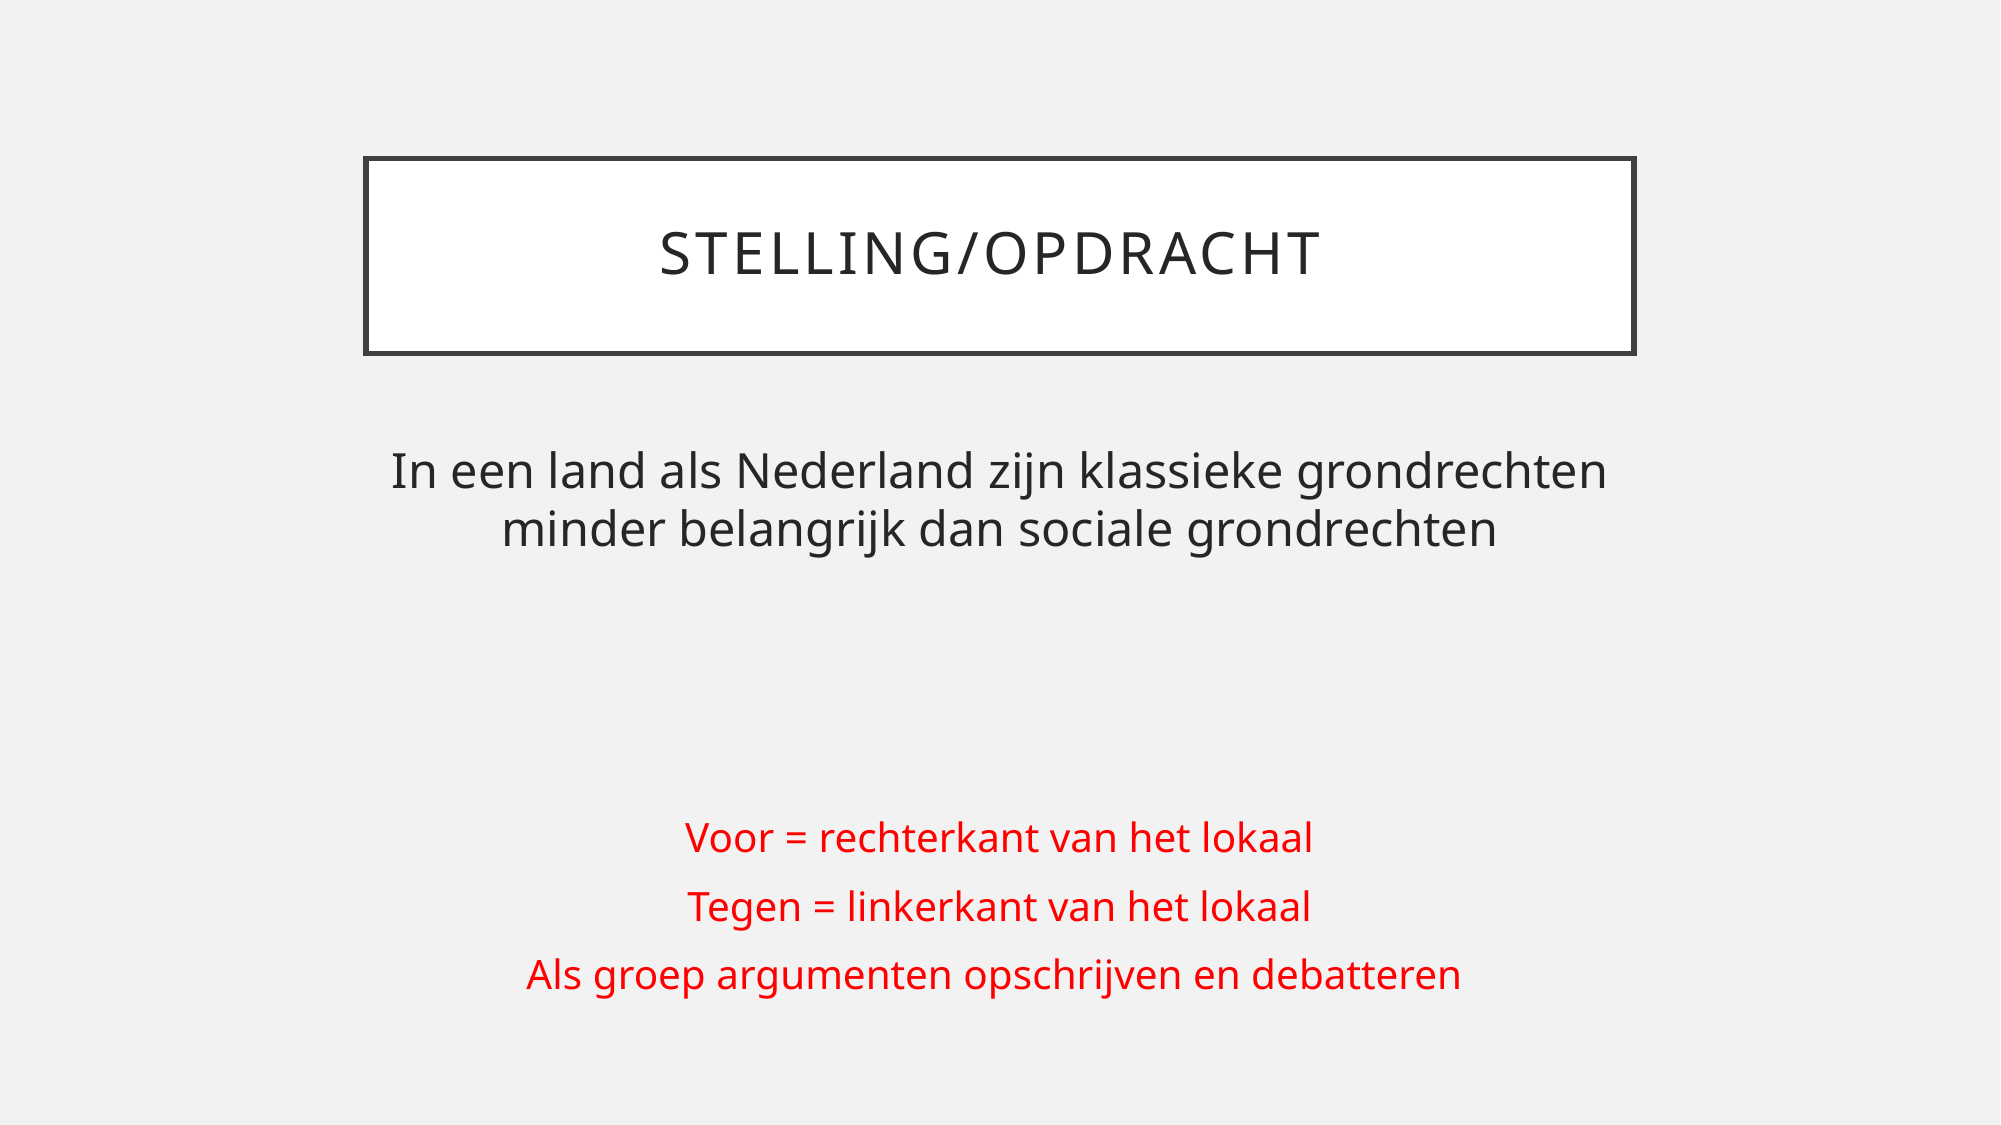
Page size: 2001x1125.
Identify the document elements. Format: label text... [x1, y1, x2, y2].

list In een land als Nederland zijn klassieke grondrechten minder belangrijk dan sociale grondrechten Voor = rechterkant van het lokaal Tegen = linkerkant van het lokaal Als groep argumenten opschrijven en debatteren [366, 432, 1634, 1052]
title Stelling/opdracht [363, 156, 1637, 356]
